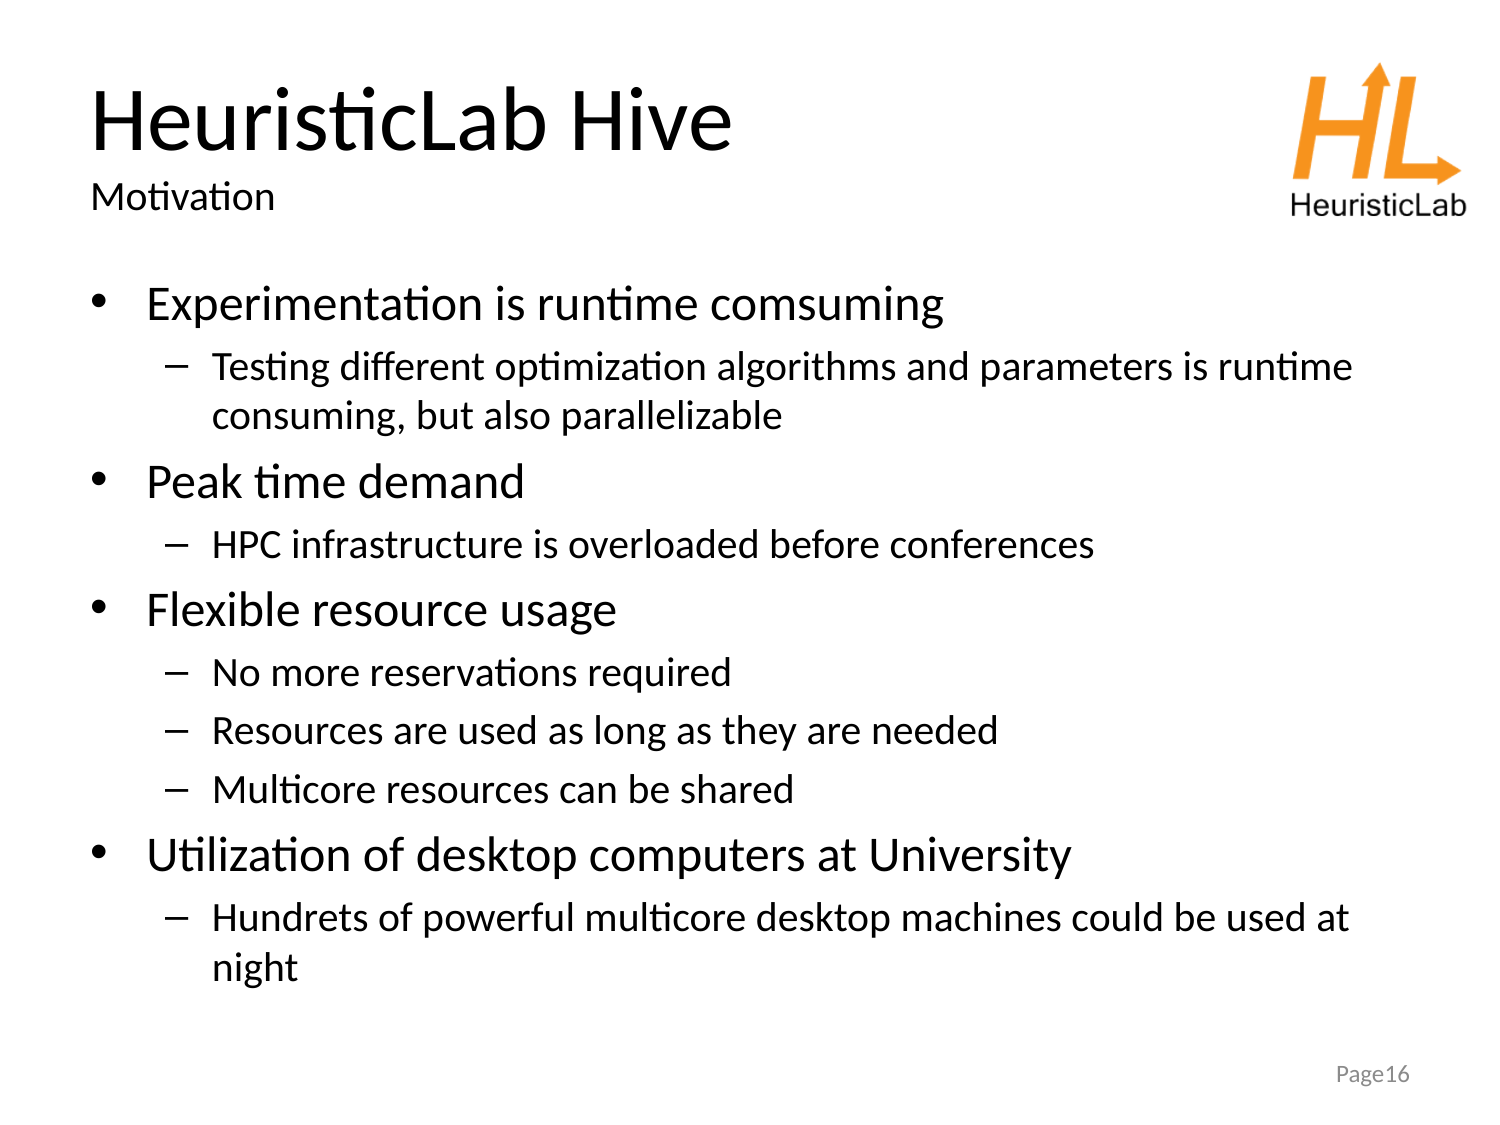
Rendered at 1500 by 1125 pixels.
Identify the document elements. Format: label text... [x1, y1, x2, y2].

title HeuristicLab Hive Motivation [75, 45, 1282, 233]
list Experimentation is runtime comsuming Testing different optimization algorithms and parameters is runtime consuming, but also parallelizable Peak time demand HPC infrastructure is overloaded before conferences Flexible resource usage No more reservations required Resources are used as long as they are needed Multicore resources can be shared Utilization of desktop computers at University Hundrets of powerful multicore desktop machines could be used at night [75, 262, 1425, 1005]
slide_number Page16 [1074, 1042, 1425, 1103]
picture [1281, 27, 1474, 244]
